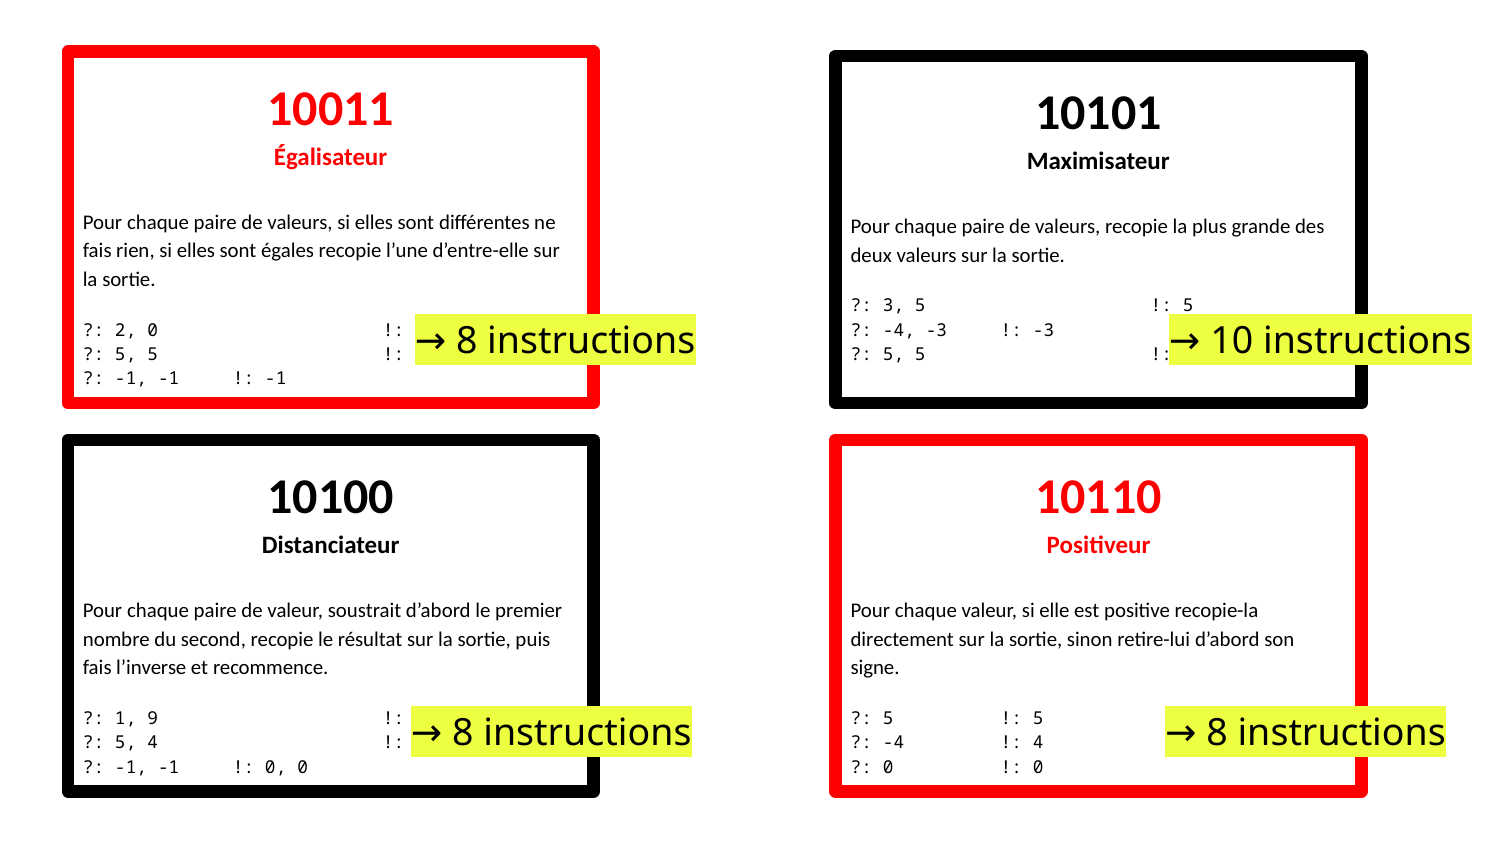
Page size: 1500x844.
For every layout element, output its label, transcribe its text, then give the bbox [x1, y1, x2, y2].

text_box 10101 Maximisateur Pour chaque paire de valeurs, recopie la plus grande des deux valeurs sur la sortie. ?: 3, 5 !: 5 ?: -4, -3 !: -3 ?: 5, 5 !: 5 [835, 56, 1362, 404]
text_box 10100 Distanciateur Pour chaque paire de valeur, soustrait d’abord le premier nombre du second, recopie le résultat sur la sortie, puis fais l’inverse et recommence. ?: 1, 9 !: 8, -8 ?: 5, 4 !: -1, 1 ?: -1, -1 !: 0, 0 [67, 439, 594, 792]
list → 10 instructions [1154, 294, 1500, 378]
list → 8 instructions [395, 686, 832, 770]
text_box 10011 Égalisateur Pour chaque paire de valeurs, si elles sont différentes ne fais rien, si elles sont égales recopie l’une d’entre-elle sur la sortie. ?: 2, 0 !: ?: 5, 5 !: 5 ?: -1, -1 !: -1 [67, 51, 594, 404]
list → 8 instructions [1150, 686, 1500, 770]
text_box 10110 Positiveur Pour chaque valeur, si elle est positive recopie-la directement sur la sortie, sinon retire-lui d’abord son signe. ?: 5 !: 5 ?: -4 !: 4 ?: 0 !: 0 [835, 439, 1362, 792]
list → 8 instructions [399, 294, 835, 378]
